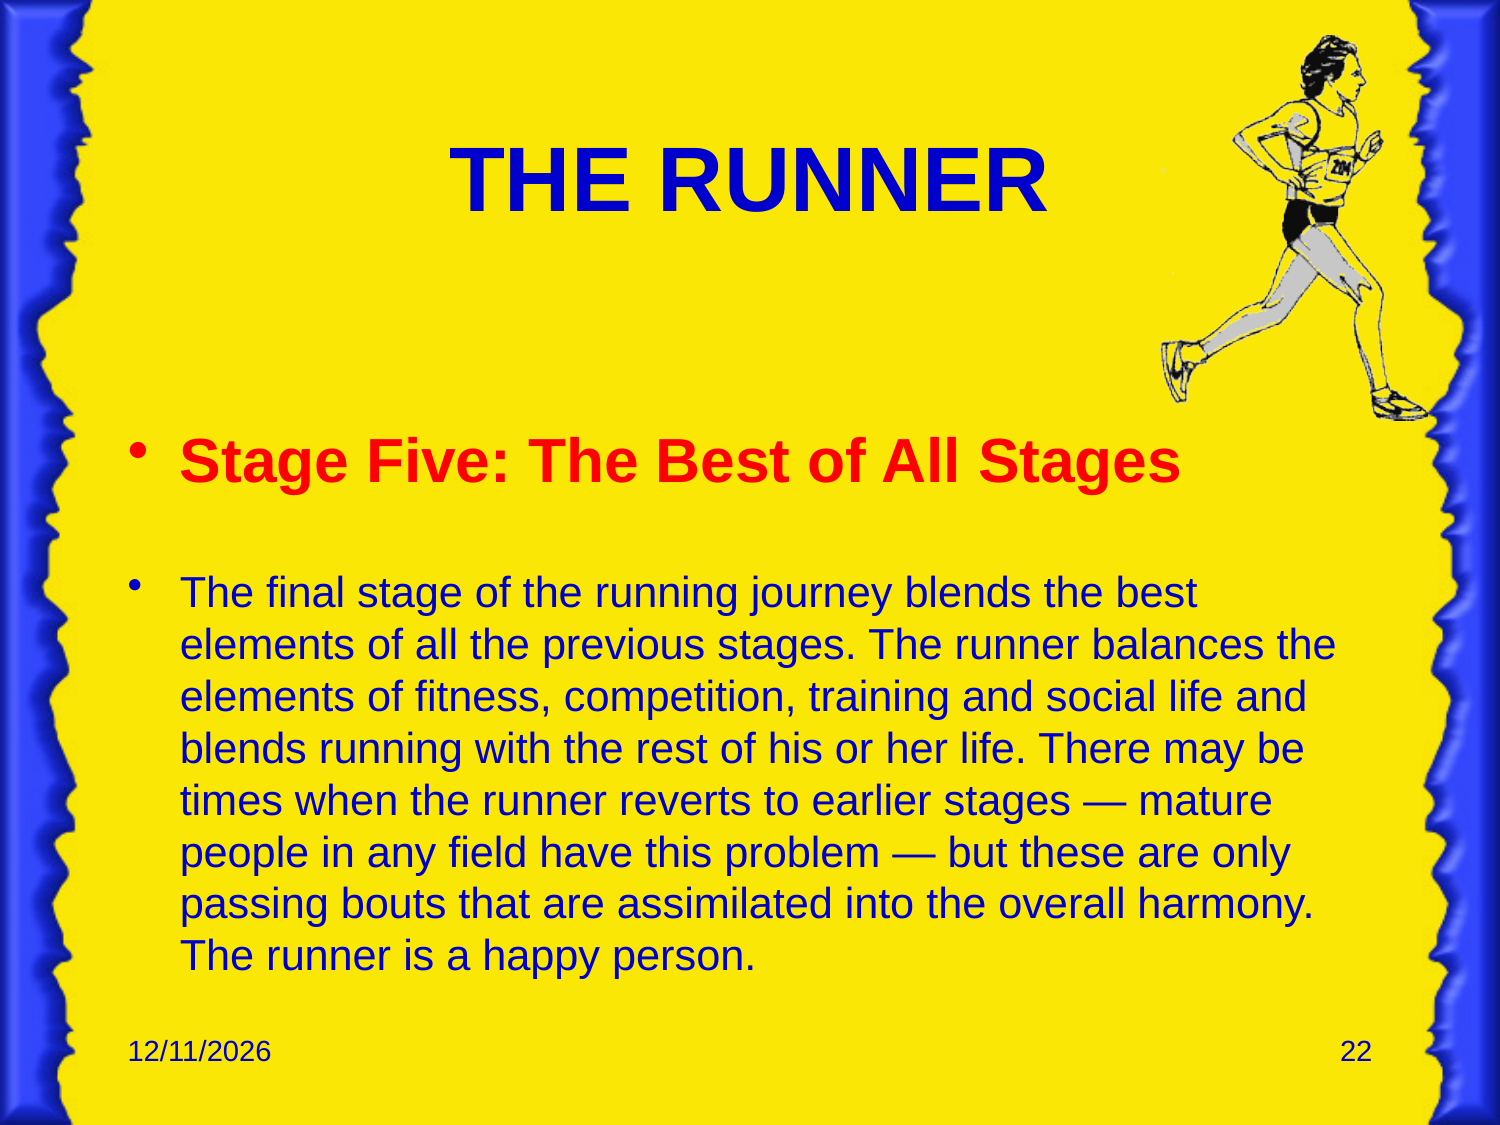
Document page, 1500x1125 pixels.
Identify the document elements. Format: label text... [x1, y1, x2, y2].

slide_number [112, 1024, 426, 1101]
title THE RUNNER [112, 87, 1154, 263]
list Stage Five: The Best of All Stages The final stage of the running journey blends the best elements of all the previous stages. The runner balances the elements of fitness, competition, training and social life and blends running with the rest of his or her life. There may be times when the runner reverts to earlier stages — mature people in any field have this problem — but these are only passing bouts that are assimilated into the overall harmony. The runner is a happy person. [112, 412, 1388, 1001]
slide_number 22 [1074, 1024, 1388, 1101]
picture [0, 0, 1500, 1125]
